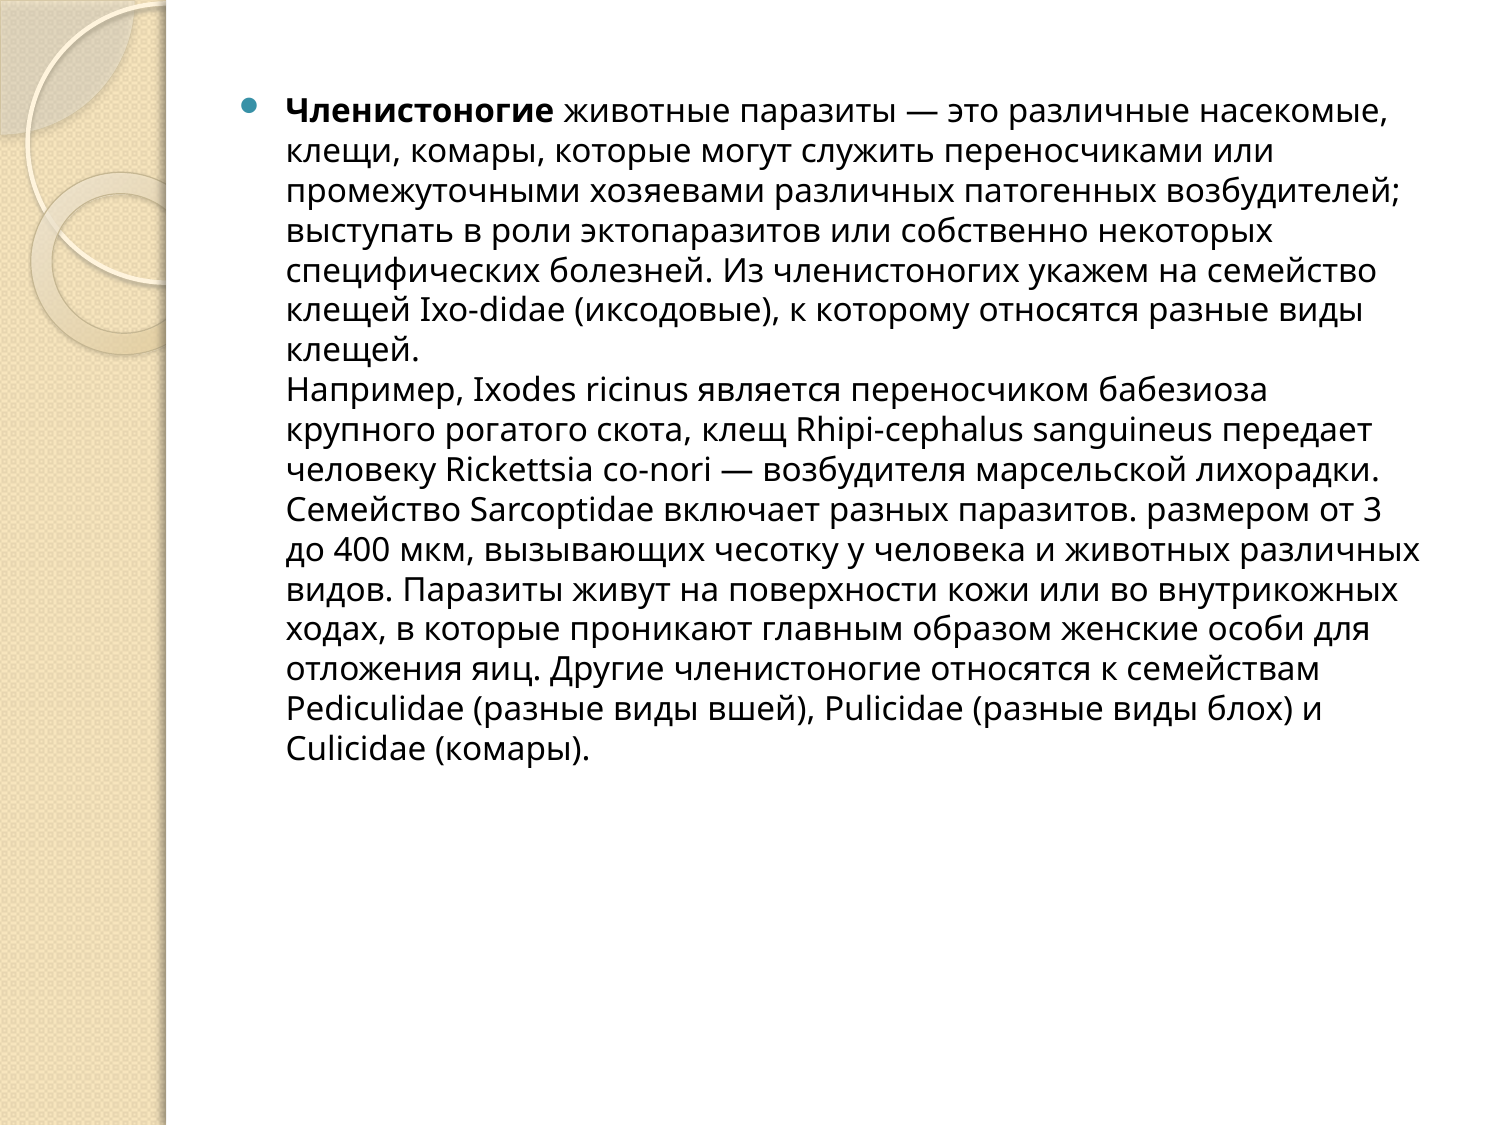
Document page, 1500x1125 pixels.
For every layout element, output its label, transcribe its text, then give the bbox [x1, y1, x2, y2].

list Членистоногие животные паразиты — это различные насекомые, клещи, комары, которые могут служить переносчиками или промежуточными хозяевами различных патогенных возбудителей; выступать в роли эктопаразитов или собственно некоторых специфических болезней. Из членистоногих укажем на семейство клещей Ixo-didae (иксодовые), к которому относятся разные виды клещей. Например, Ixodes ricinus является переносчиком бабезиоза крупного рогатого скота, клещ Rhipi-cephalus sanguineus передает человеку Rickettsia co-nori — возбудителя марсельской лихорадки. Семейство Sarcoptidae включает разных паразитов. размером от 3 до 400 мкм, вызывающих чесотку у человека и животных различных видов. Паразиты живут на поверхности кожи или во внутрикожных ходах, в которые проникают главным образом женские особи для отложения яиц. Другие членистоногие относятся к семействам Pediculidae (разные виды вшей), Pulicidae (разные виды блох) и Culicidae (комары). [210, 82, 1441, 870]
